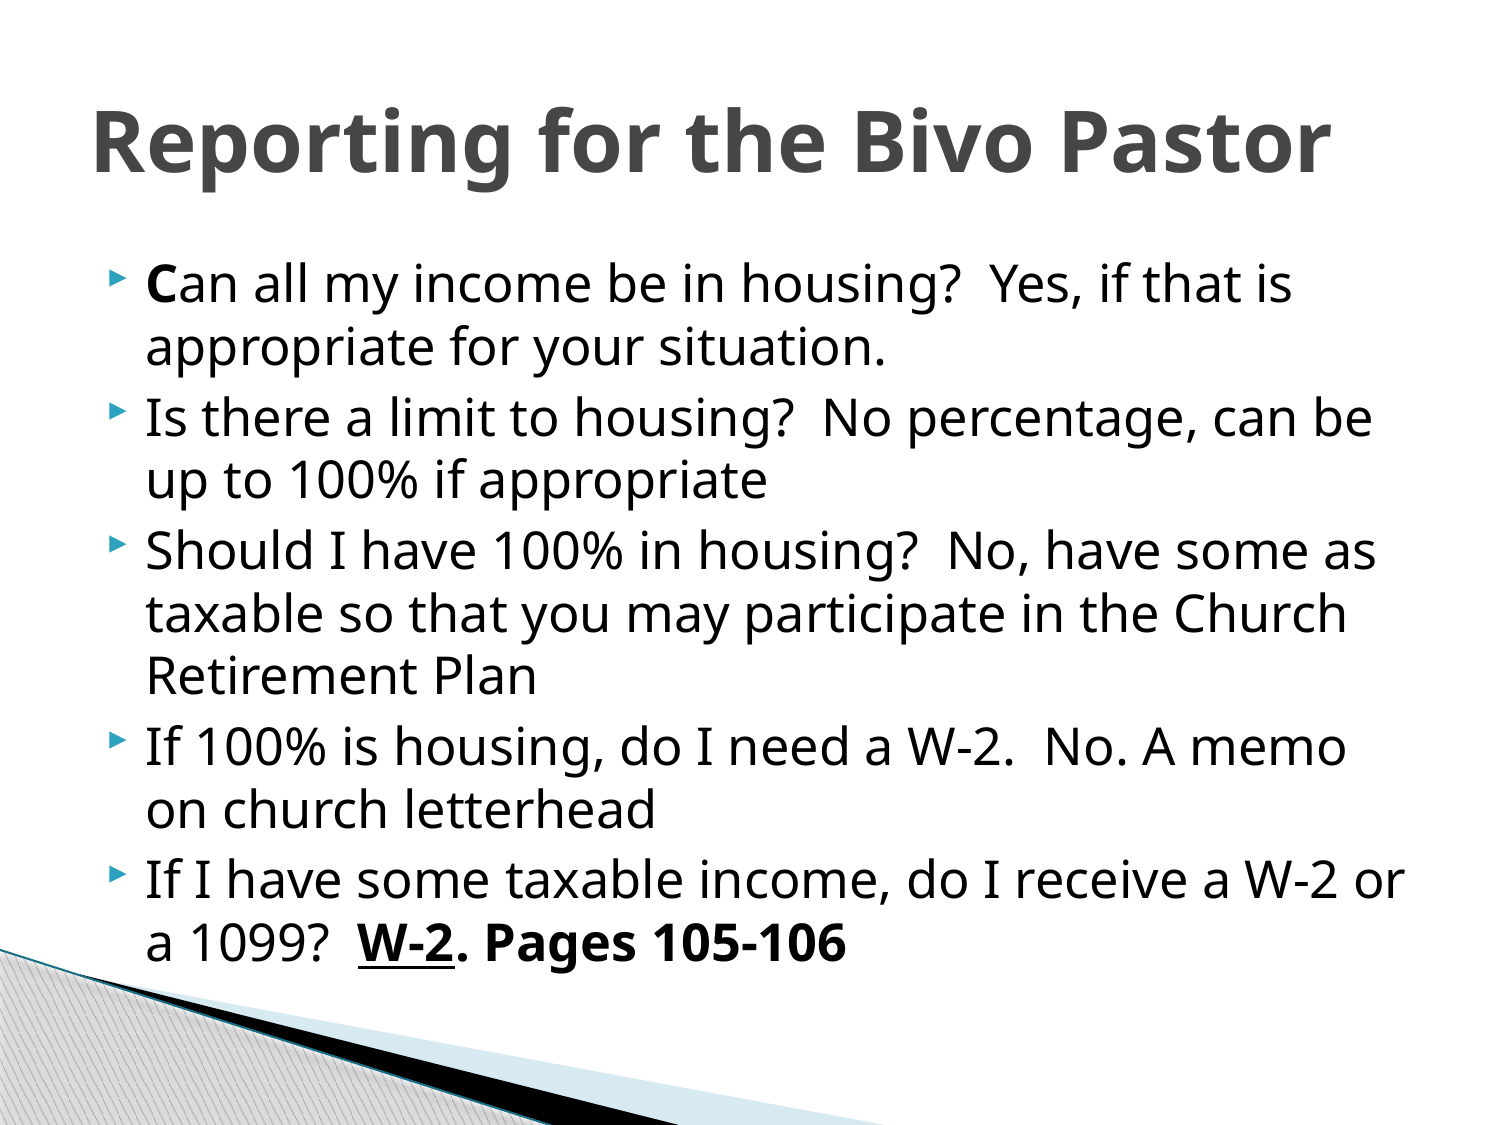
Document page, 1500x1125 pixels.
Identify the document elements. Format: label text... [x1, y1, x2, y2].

list Can all my income be in housing? Yes, if that is appropriate for your situation. Is there a limit to housing? No percentage, can be up to 100% if appropriate Should I have 100% in housing? No, have some as taxable so that you may participate in the Church Retirement Plan If 100% is housing, do I need a W-2. No. A memo on church letterhead If I have some taxable income, do I receive a W-2 or a 1099? W-2. Pages 105-106 [75, 243, 1425, 986]
title Reporting for the Bivo Pastor [75, 45, 1425, 233]
